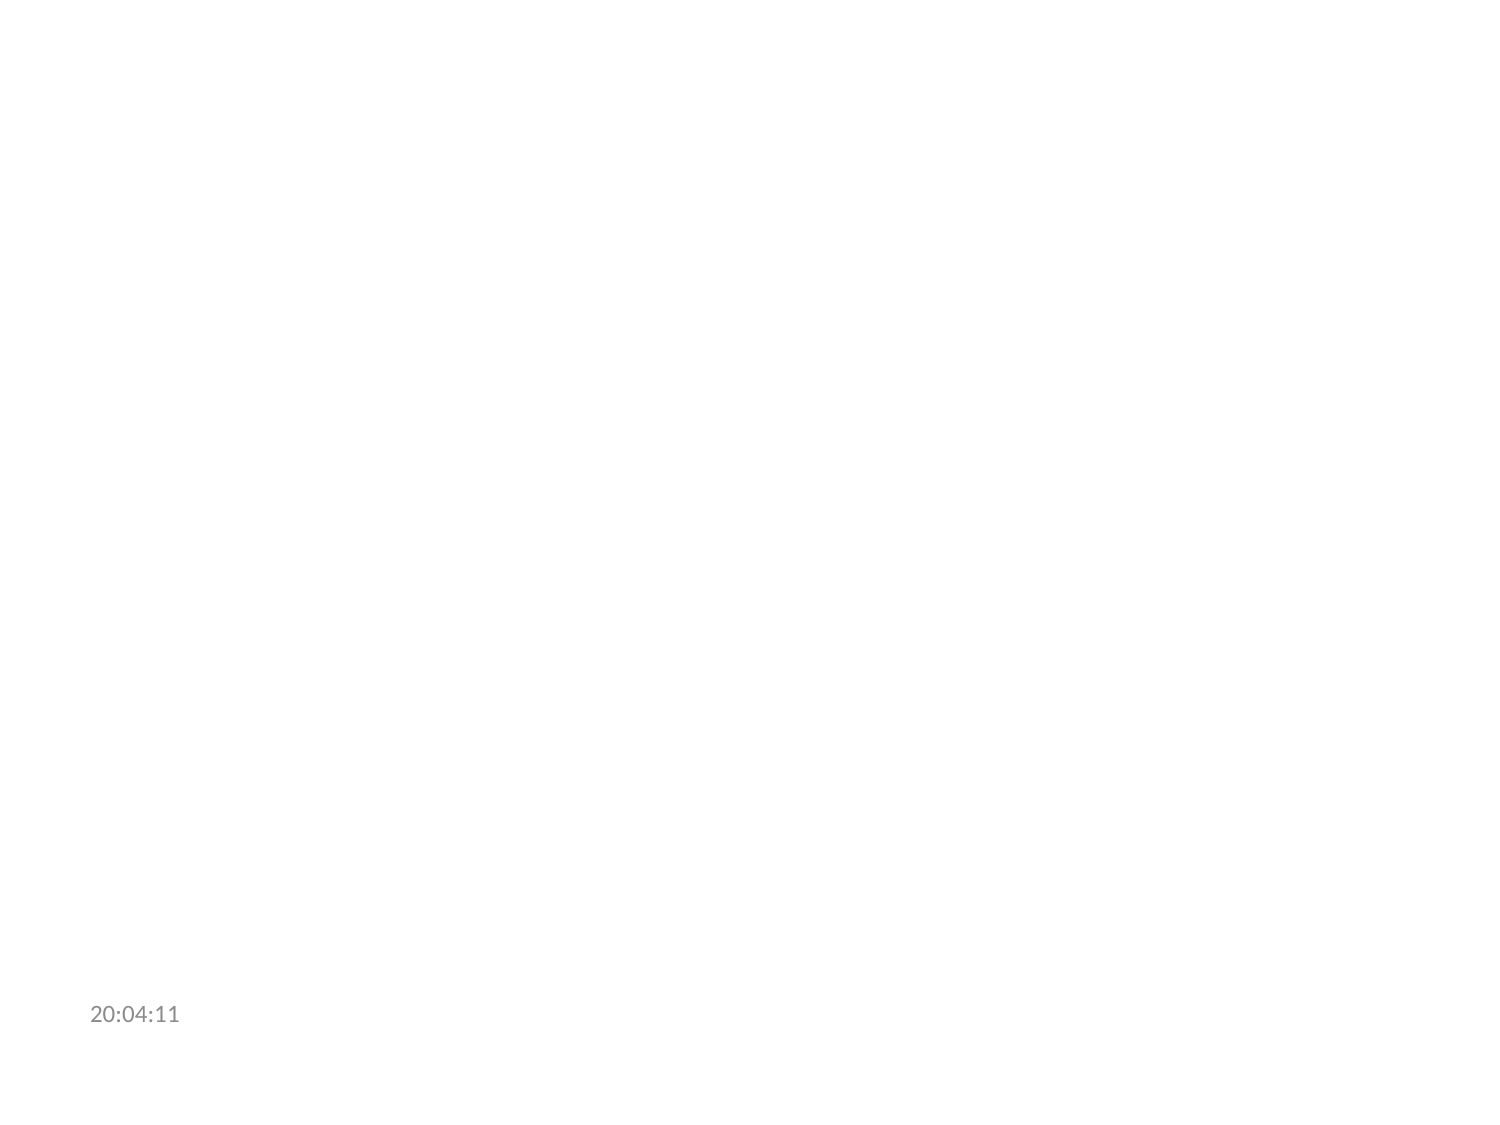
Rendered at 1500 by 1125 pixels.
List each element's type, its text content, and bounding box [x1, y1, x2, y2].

text_box 15:35:09 [75, 982, 425, 1043]
